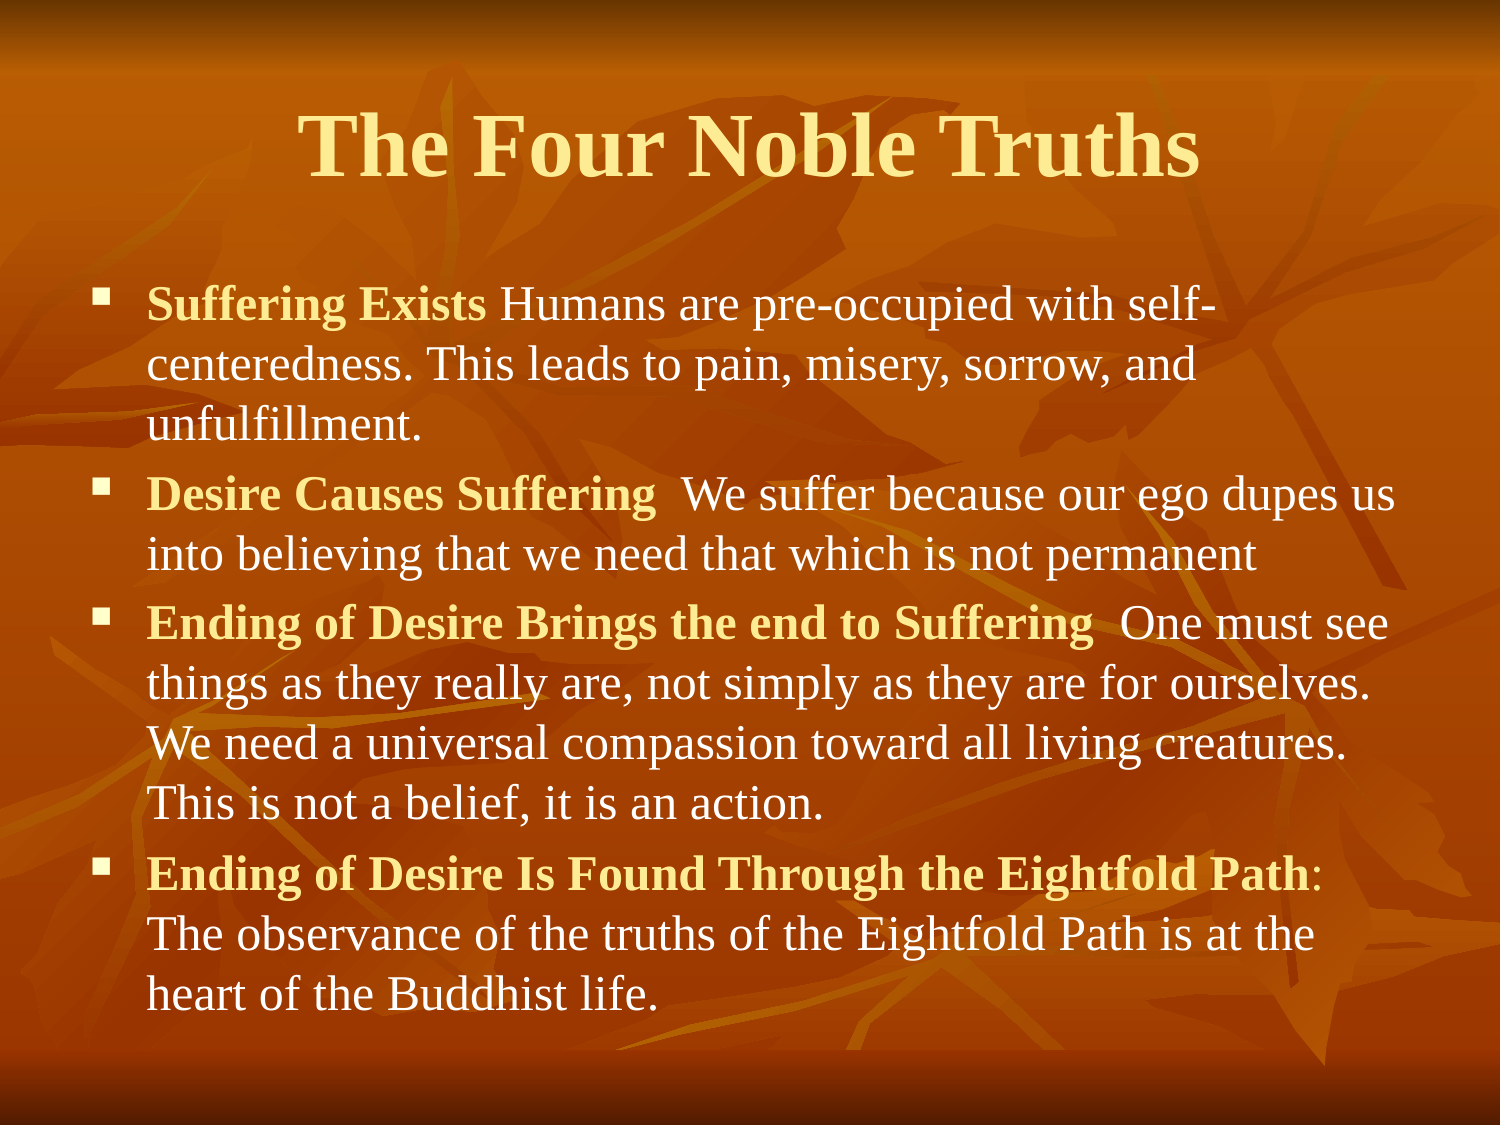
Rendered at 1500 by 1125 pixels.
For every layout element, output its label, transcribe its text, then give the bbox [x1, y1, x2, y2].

title The Four Noble Truths [74, 45, 1426, 234]
list Suffering Exists Humans are pre-occupied with self-centeredness. This leads to pain, misery, sorrow, and unfulfillment. Desire Causes Suffering We suffer because our ego dupes us into believing that we need that which is not permanent Ending of Desire Brings the end to Suffering One must see things as they really are, not simply as they are for ourselves. We need a universal compassion toward all living creatures. This is not a belief, it is an action. Ending of Desire Is Found Through the Eightfold Path: The observance of the truths of the Eightfold Path is at the heart of the Buddhist life. [74, 262, 1438, 1051]
